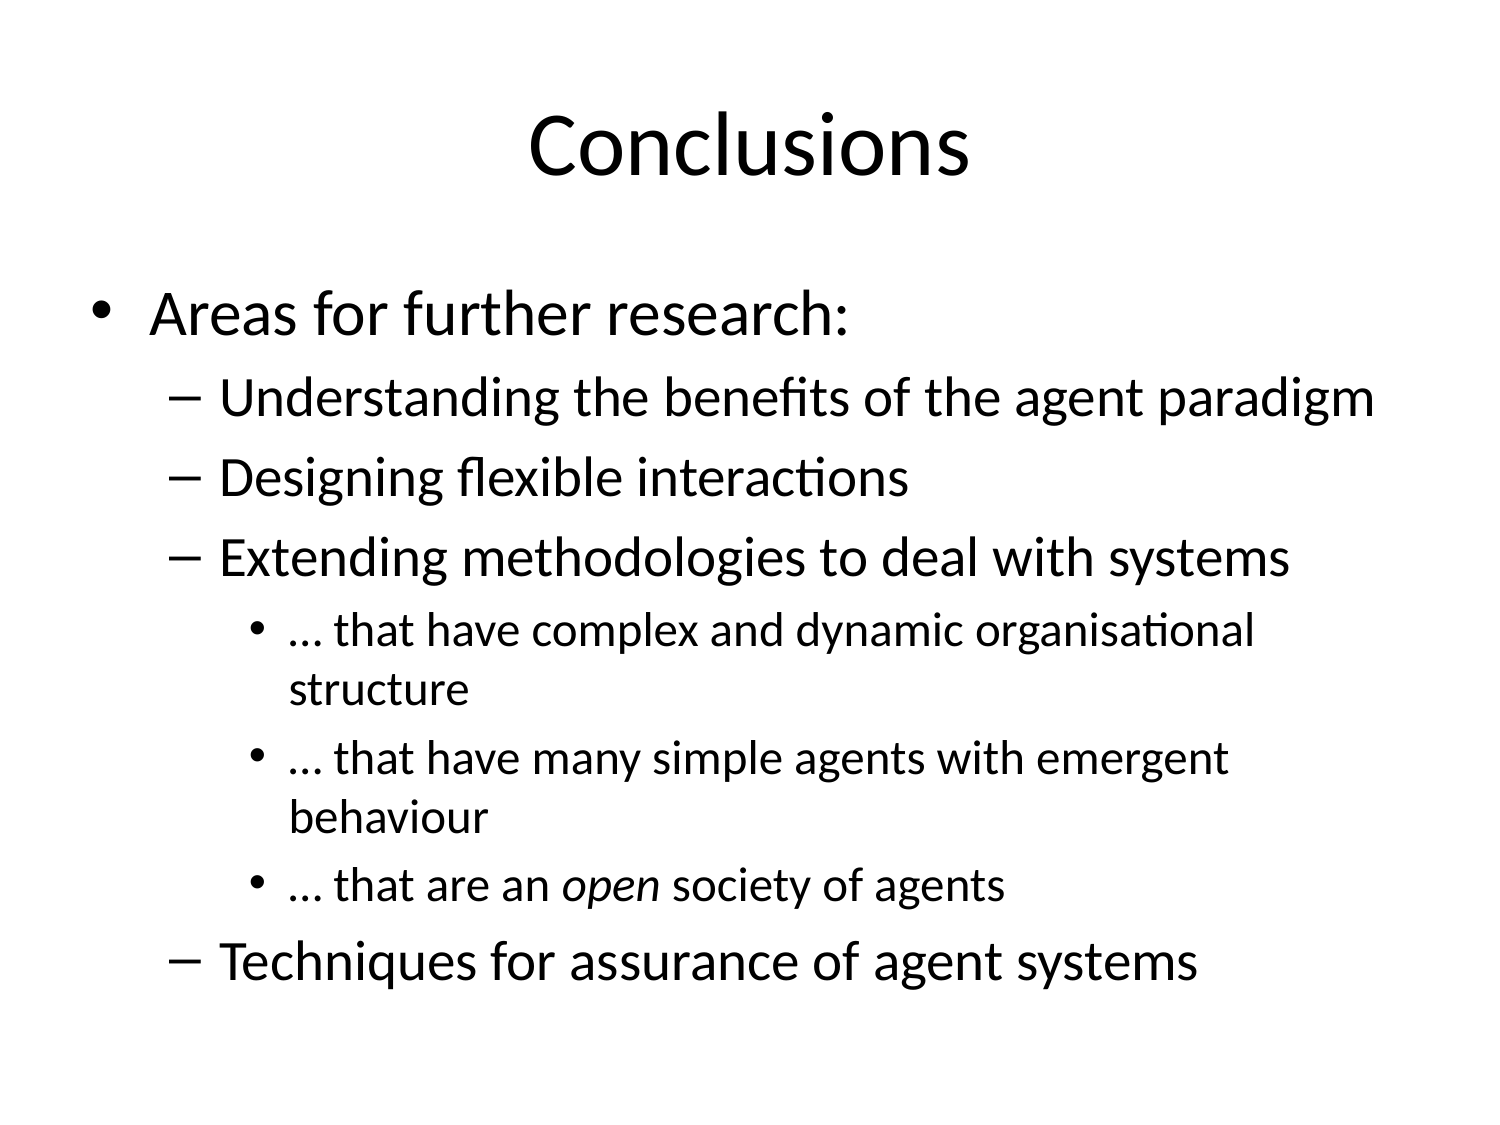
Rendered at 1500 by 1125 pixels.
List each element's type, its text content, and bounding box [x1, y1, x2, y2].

list Areas for further research: Understanding the benefits of the agent paradigm Designing flexible interactions Extending methodologies to deal with systems … that have complex and dynamic organisational structure … that have many simple agents with emergent behaviour … that are an open society of agents Techniques for assurance of agent systems [75, 262, 1425, 1005]
title Conclusions [75, 45, 1425, 233]
